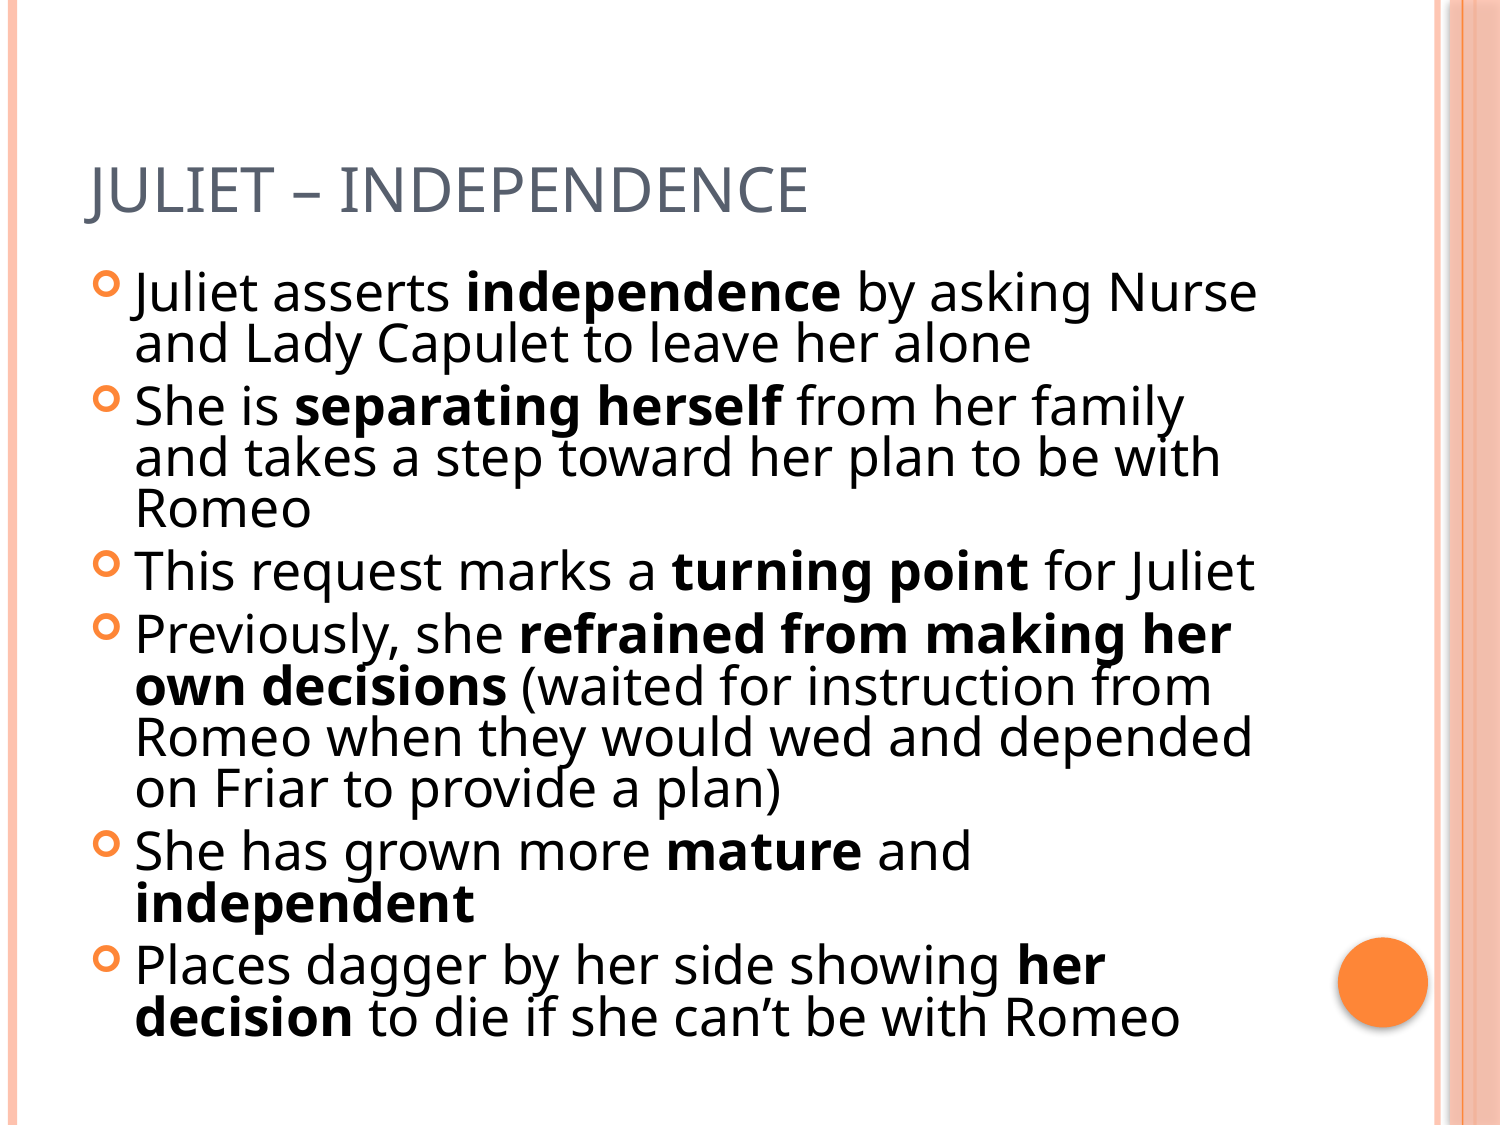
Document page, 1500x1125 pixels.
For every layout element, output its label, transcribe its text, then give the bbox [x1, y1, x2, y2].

title Juliet – Independence [75, 45, 1300, 233]
list Juliet asserts independence by asking Nurse and Lady Capulet to leave her alone She is separating herself from her family and takes a step toward her plan to be with Romeo This request marks a turning point for Juliet Previously, she refrained from making her own decisions (waited for instruction from Romeo when they would wed and depended on Friar to provide a plan) She has grown more mature and independent Places dagger by her side showing her decision to die if she can’t be with Romeo [75, 262, 1300, 1062]
